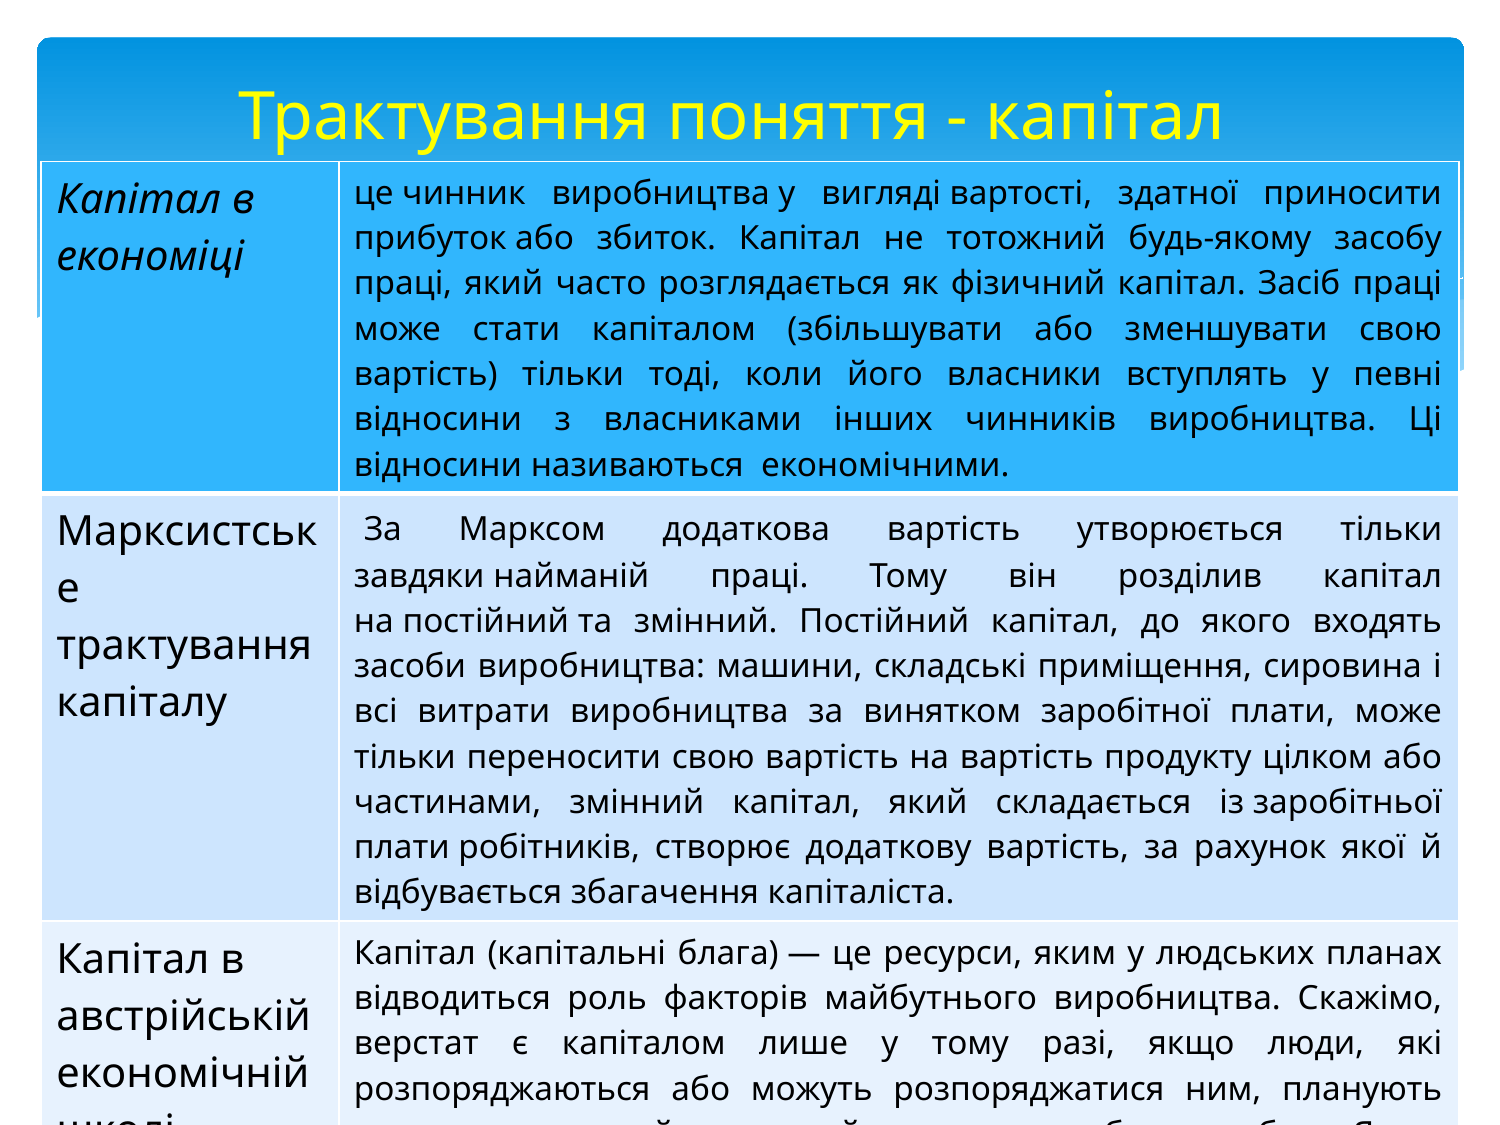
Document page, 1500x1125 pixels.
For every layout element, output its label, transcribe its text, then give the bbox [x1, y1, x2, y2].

table_cell За Марксом додаткова вартість утворюється тільки завдяки найманій праці. Тому він розділив капітал на постійний та змінний. Постійний капітал, до якого входять засоби виробництва: машини, складські приміщення, сировина і всі витрати виробництва за винятком заробітної плати, може тільки переносити свою вартість на вартість продукту цілком або частинами, змінний капітал, який складається із заробітньої плати робітників, створює додаткову вартість, за рахунок якої й відбувається збагачення капіталіста. [340, 496, 1458, 920]
text_box Трактування поняття - капітал [100, 65, 1365, 161]
table_cell Капітал в австрійській економічній школі [42, 922, 338, 1125]
table_header це чинник виробництва у вигляді вартості, здатної приносити прибуток або збиток. Капітал не тотожний будь-якому засобу праці, який часто розглядається як фізичний капітал. Засіб праці може стати капіталом (збільшувати або зменшувати свою вартість) тільки тоді, коли його власники вступлять у певні відносини з власниками інших чинників виробництва. Ці відносини називаються економічними. [340, 162, 1458, 491]
table_header Капітал в економіці [42, 162, 338, 491]
table_cell Марксистське трактування капіталу [42, 496, 338, 920]
table_cell Капітал (капітальні блага) — це ресурси, яким у людських планах відводиться роль факторів майбутнього виробництва. Скажімо, верстат є капіталом лише у тому разі, якщо люди, які розпоряджаються або можуть розпоряджатися ним, планують використовувати його деякий час для виробництва благ. Якщо цей верстат перестане розглядатися як засіб майбутнього виробництва (наприклад, через появу ефективніших інструментів), він одразу втратить свій статус капітального блага. [340, 922, 1458, 1125]
